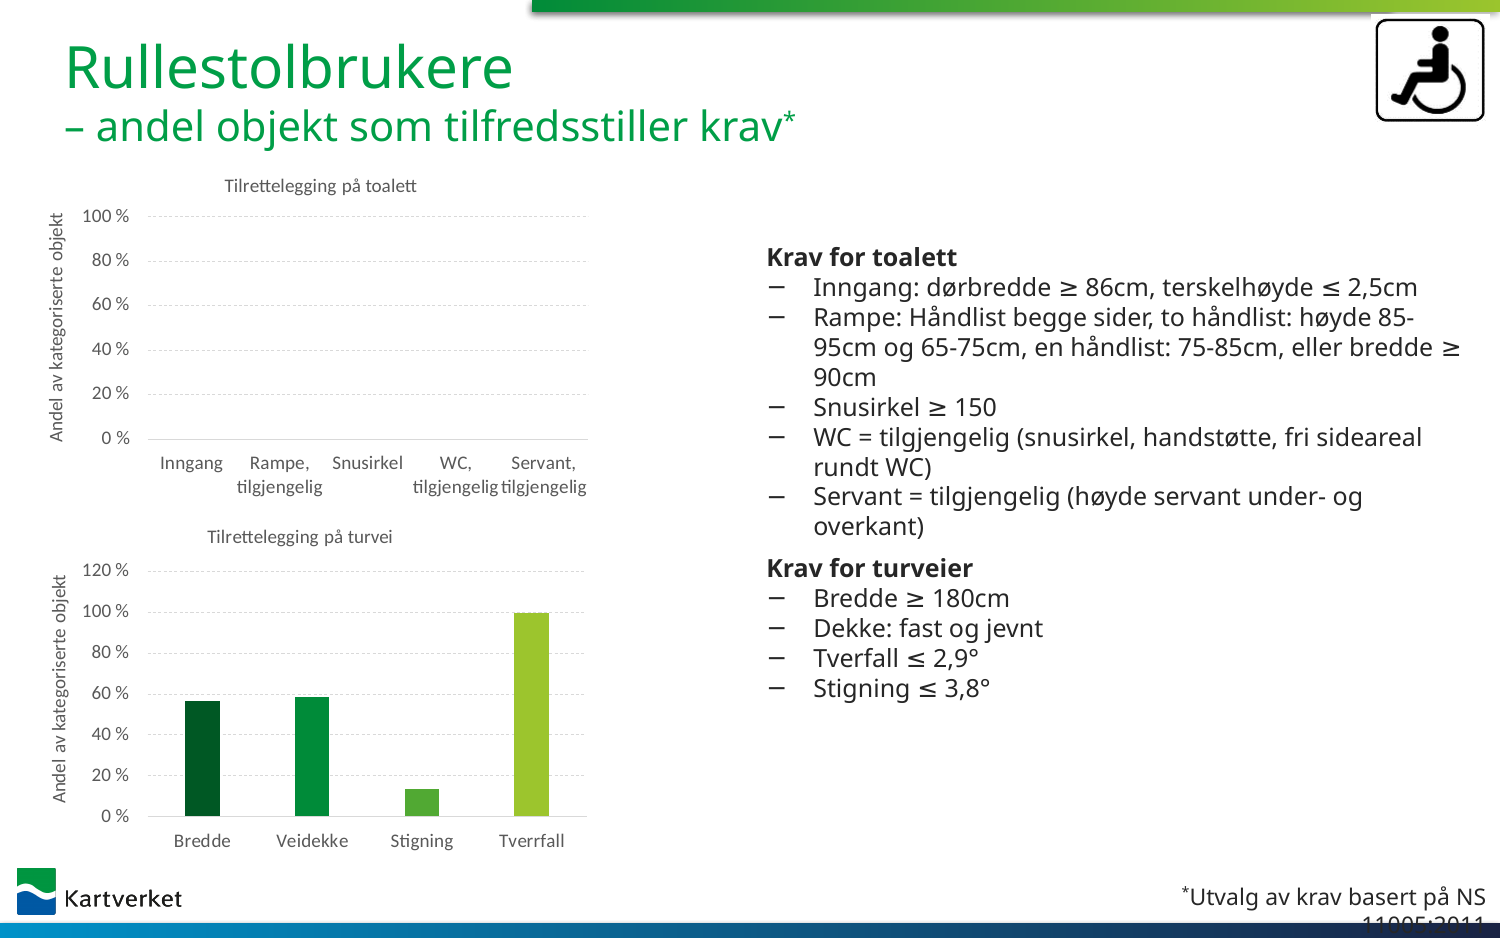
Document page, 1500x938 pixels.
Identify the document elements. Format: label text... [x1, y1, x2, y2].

text_box Krav for toalett Inngang: dørbredde ≥ 86cm, terskelhøyde ≤ 2,5cm Rampe: Håndlist begge sider, to håndlist: høyde 85-95cm og 65-75cm, en håndlist: 75-85cm, eller bredde ≥ 90cm Snusirkel ≥ 150 WC = tilgjengelig (snusirkel, handstøtte, fri sideareal rundt WC) Servant = tilgjengelig (høyde servant under- og overkant) [751, 234, 1483, 545]
picture [41, 166, 599, 505]
text_box Rullestolbrukere – andel objekt som tilfredsstiller krav* [49, 14, 1431, 158]
text_box *Utvalg av krav basert på NS 11005:2011 [1068, 873, 1500, 938]
text_box Krav for turveier Bredde ≥ 180cm Dekke: fast og jevnt Tverfall ≤ 2,9° Stigning ≤ 3,8° [751, 545, 1483, 710]
picture [41, 520, 598, 859]
picture [1371, 13, 1491, 127]
